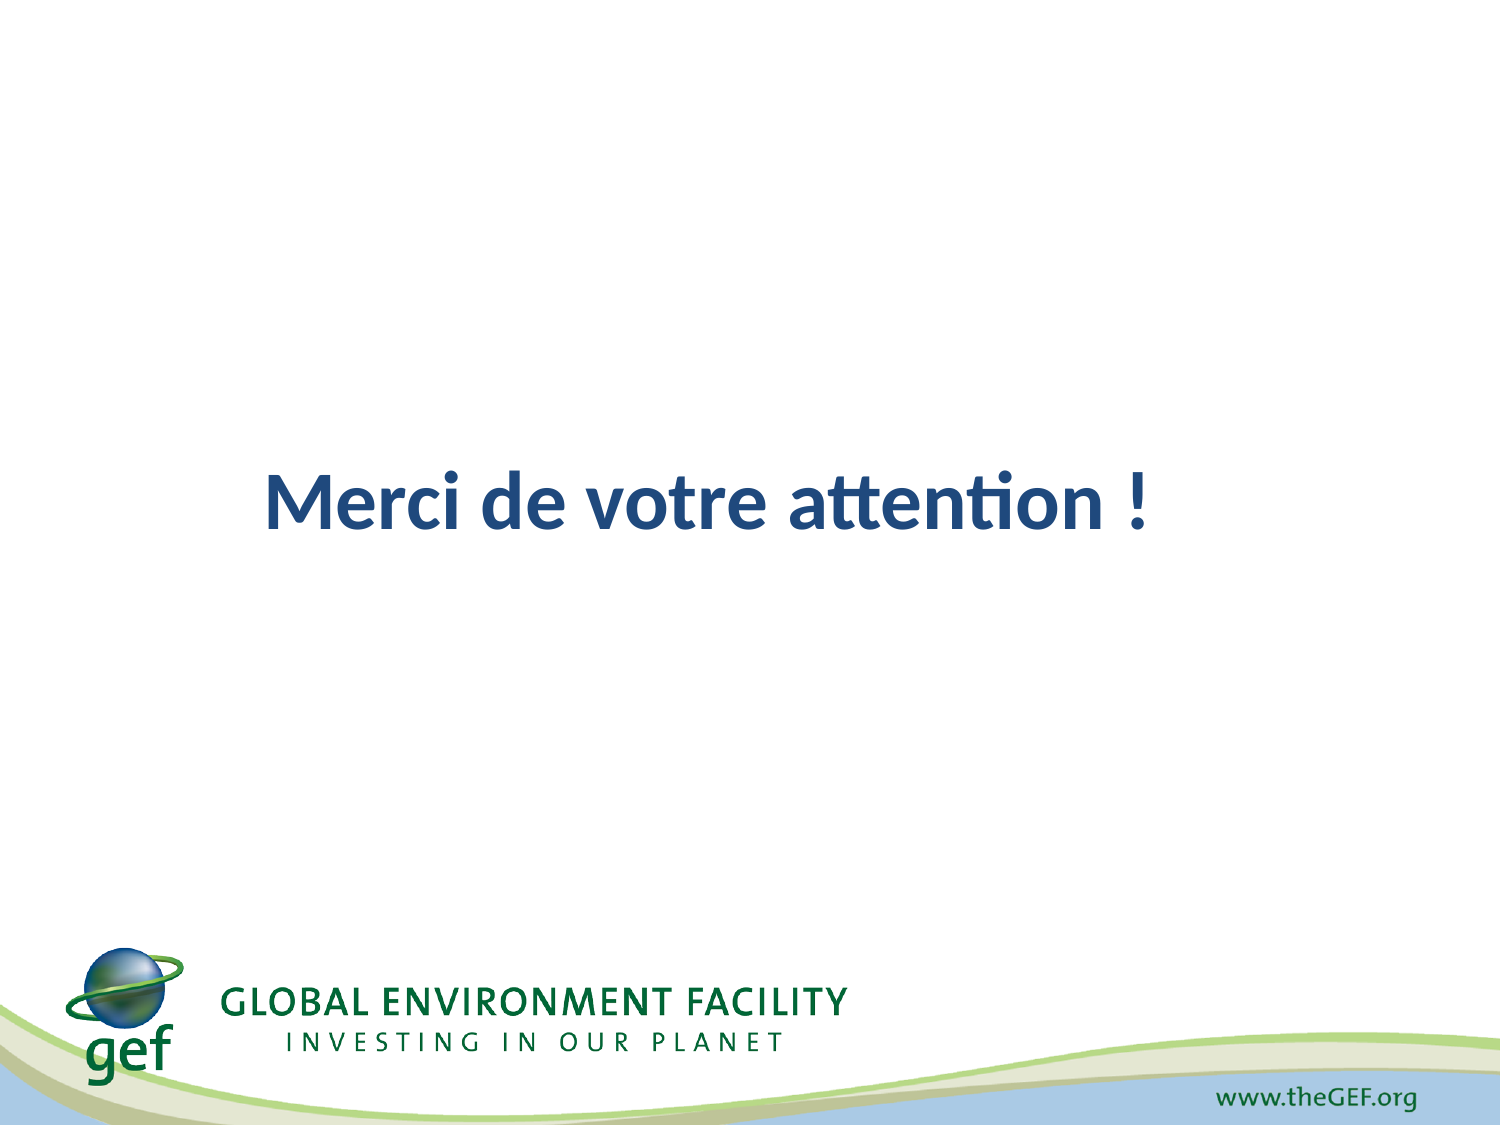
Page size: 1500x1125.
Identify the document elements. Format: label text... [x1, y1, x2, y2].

title Merci de votre attention ! [87, 404, 1328, 588]
picture [0, 920, 1500, 1125]
